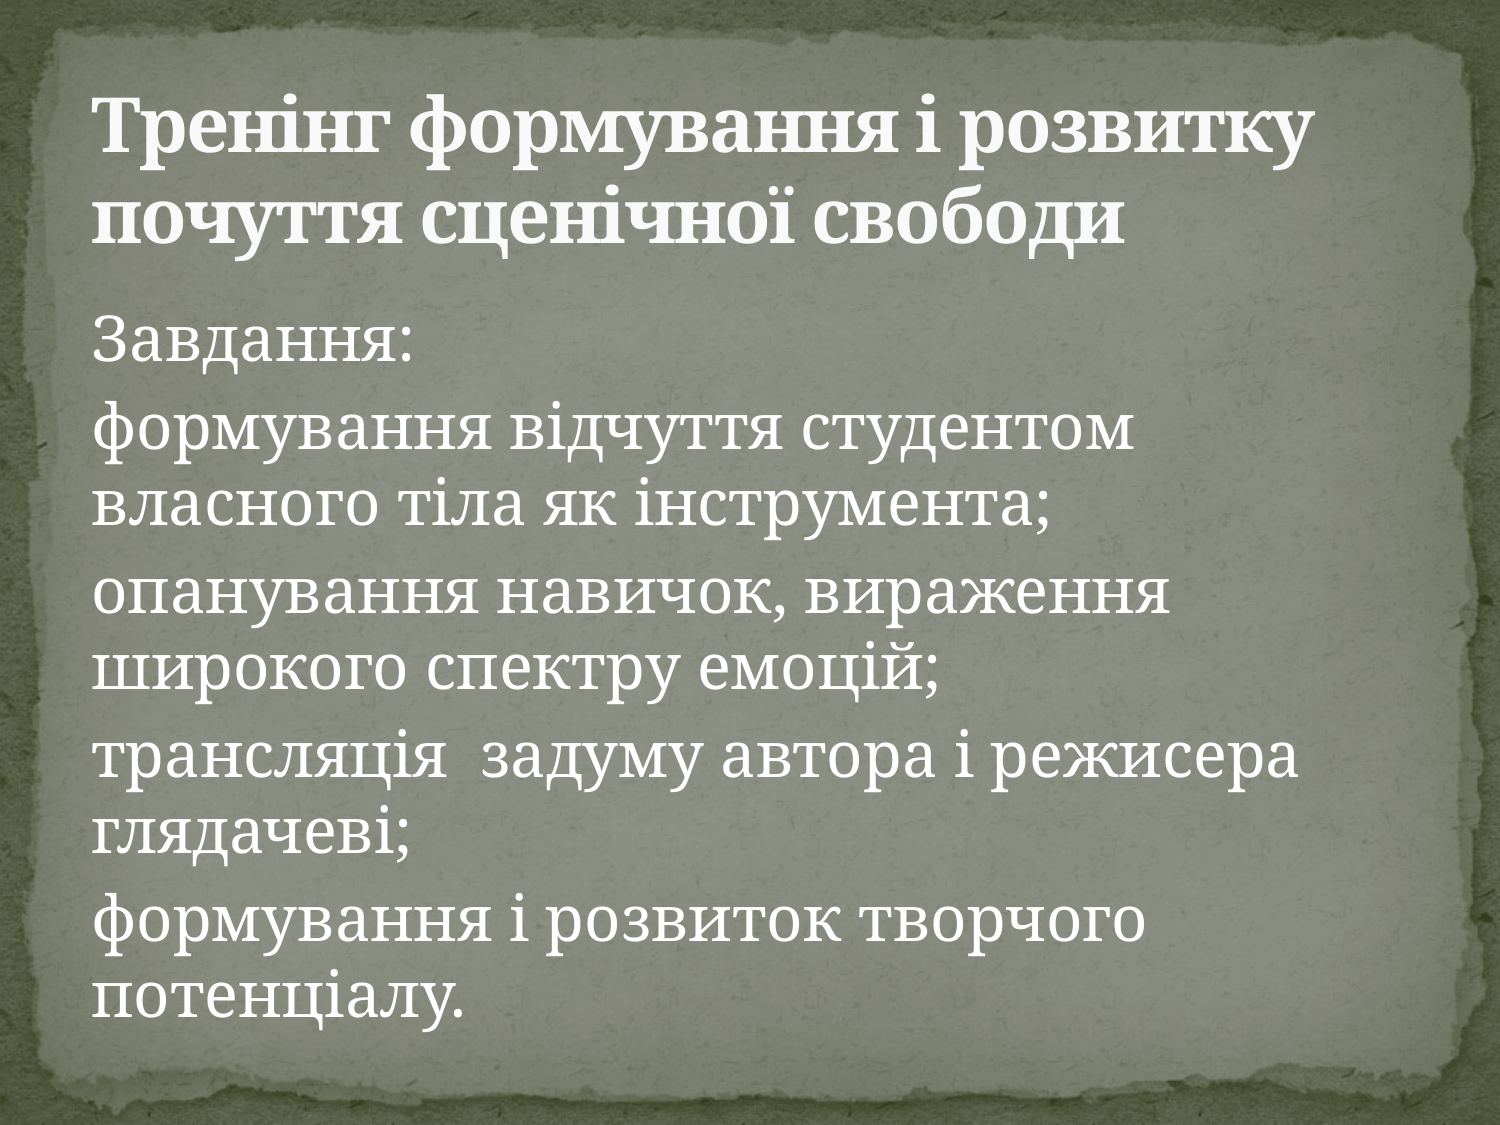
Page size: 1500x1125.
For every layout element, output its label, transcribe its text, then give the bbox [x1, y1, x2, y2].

title Тренінг формування і розвитку почуття сценічної свободи [76, 66, 1427, 267]
list Завдання: формування відчуття студентом власного тіла як інструмента; опанування навичок, вираження широкого спектру емоцій; трансляція задуму автора і режисера глядачеві; формування і розвиток творчого потенціалу. [76, 290, 1427, 1041]
